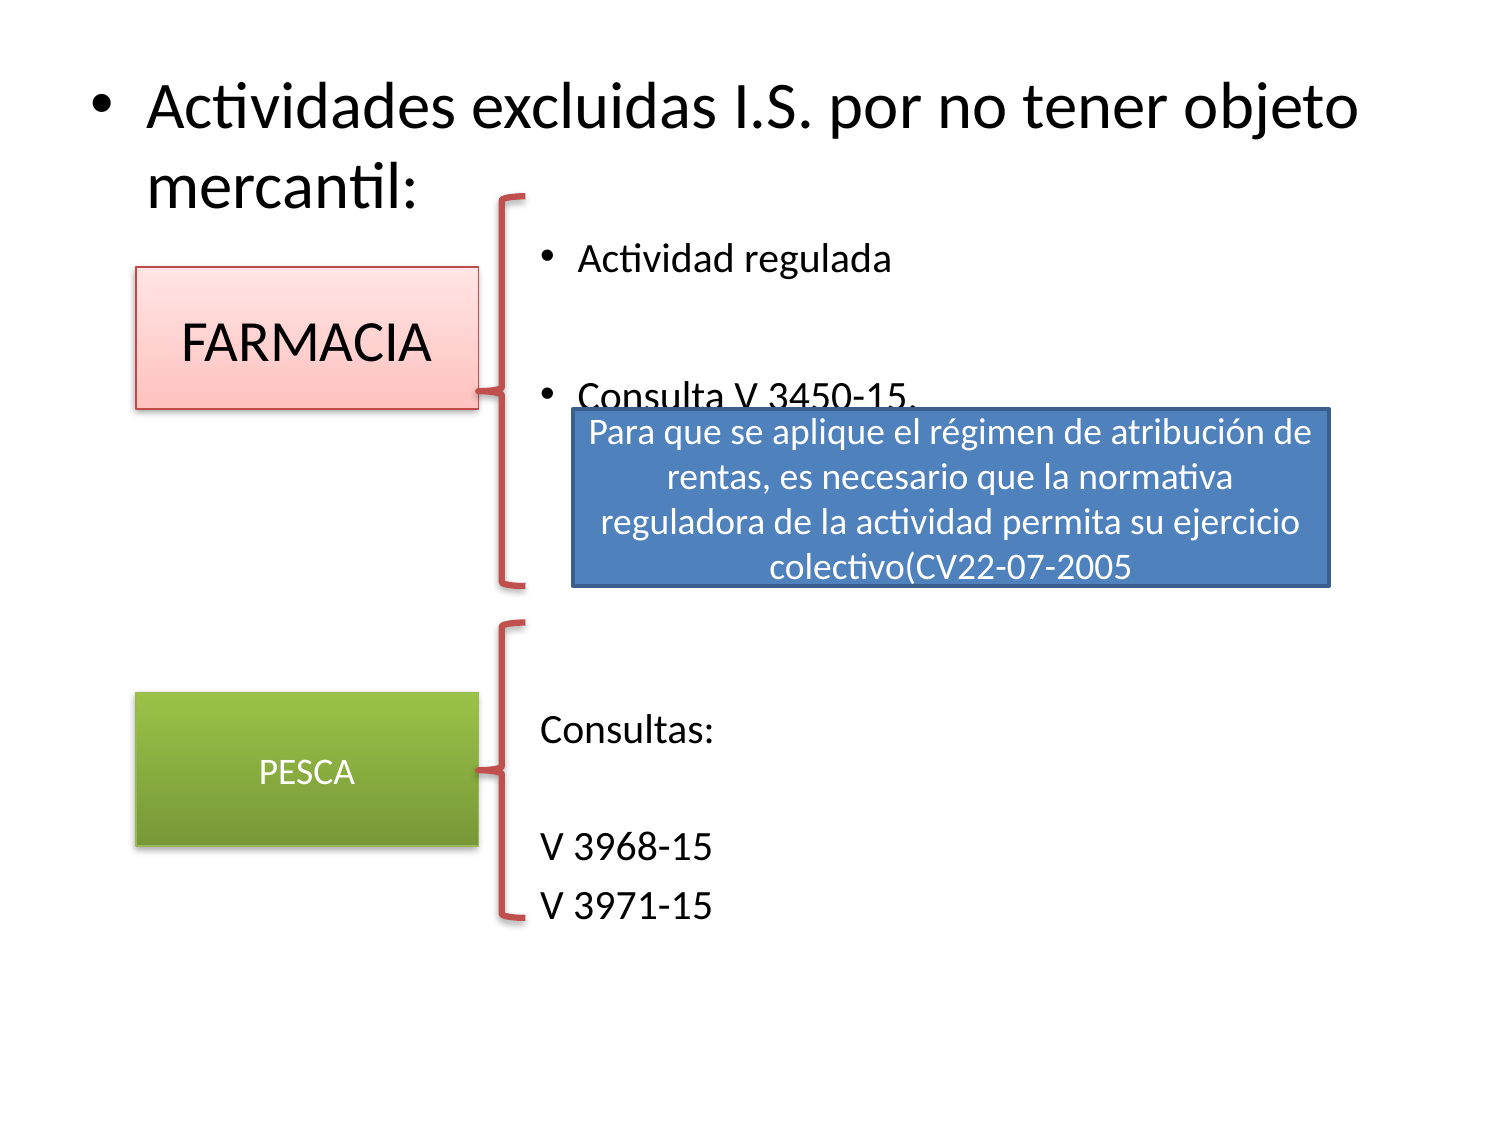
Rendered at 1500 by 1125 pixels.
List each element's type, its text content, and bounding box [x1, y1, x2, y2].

list Actividades excluidas I.S. por no tener objeto mercantil: Actividad regulada Consulta V 3450-15. Consultas: V 3968-15 V 3971-15 [75, 54, 1425, 1005]
text_box [475, 193, 526, 590]
text_box PESCA [135, 692, 479, 847]
text_box [475, 619, 526, 922]
text_box FARMACIA [135, 266, 479, 410]
text_box Para que se aplique el régimen de atribución de rentas, es necesario que la normativa reguladora de la actividad permita su ejercicio colectivo(CV22-07-2005 [571, 407, 1331, 588]
